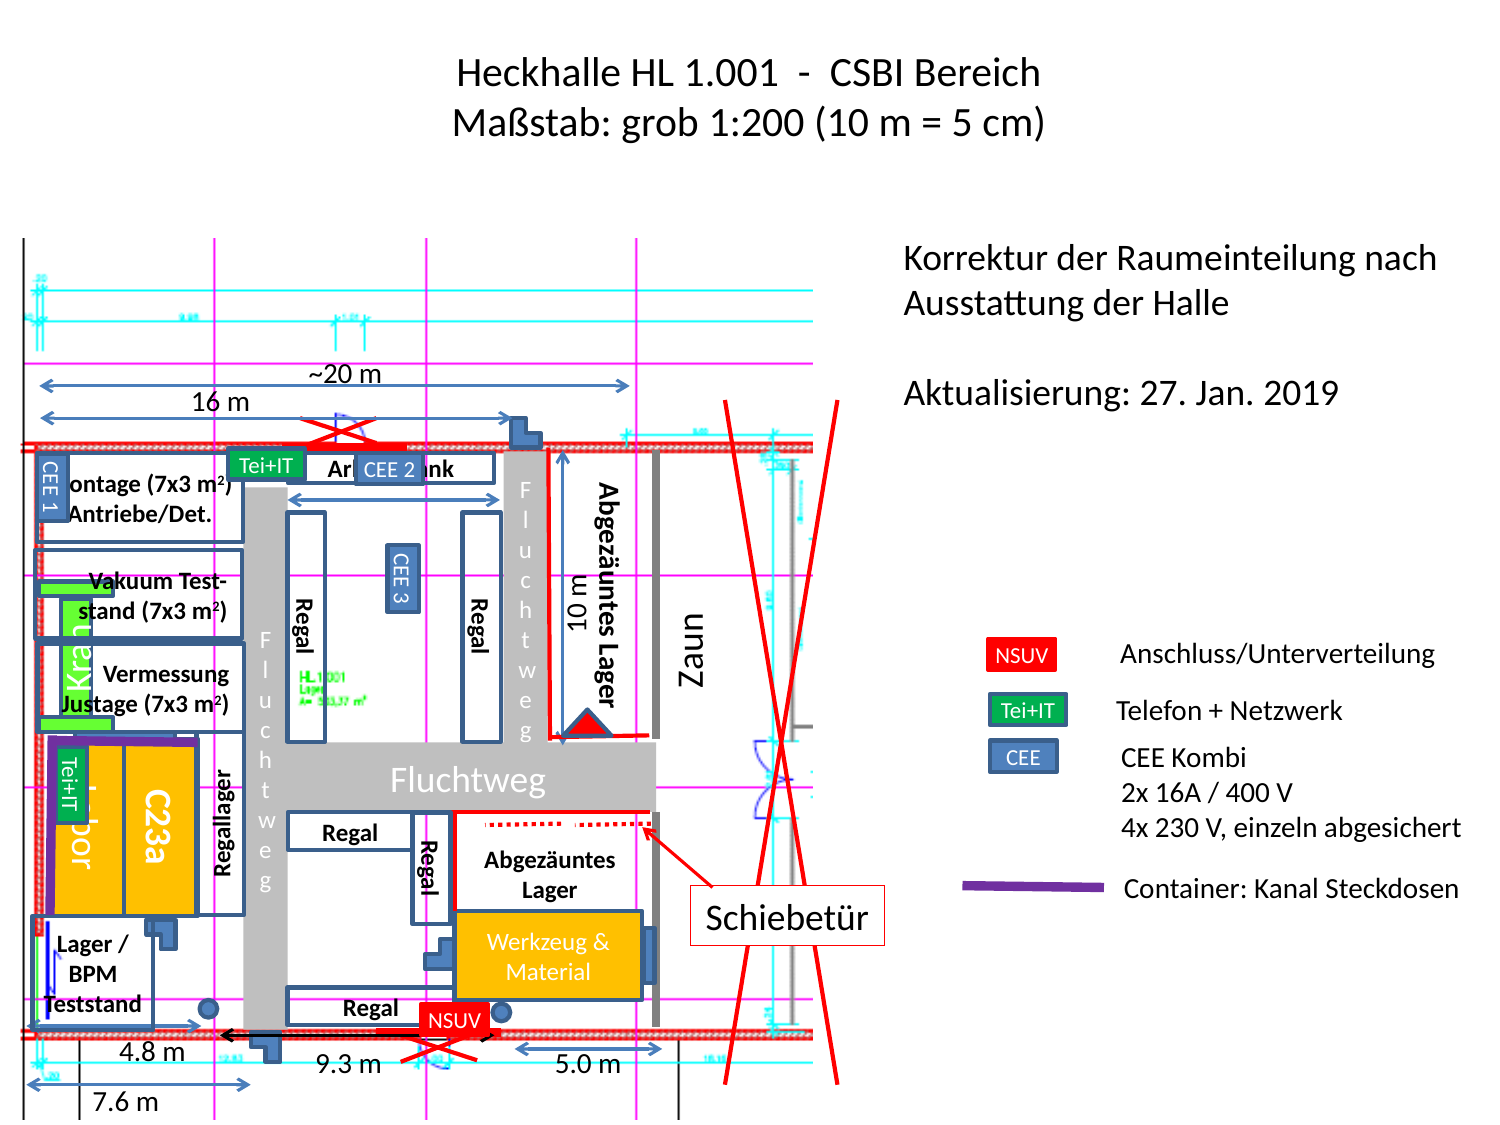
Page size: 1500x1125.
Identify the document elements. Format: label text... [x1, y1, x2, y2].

text_box Container: Kanal Steckdosen [1108, 862, 1475, 912]
text_box Korrektur der Raumeinteilung nach Ausstattung der Halle Aktualisierung: 27. Jan. 2019 [888, 225, 1462, 421]
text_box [38, 581, 114, 733]
text_box CEE Kombi 2x 16A / 400 V 4x 230 V, einzeln abgesichert [1106, 730, 1477, 851]
text_box CEE [988, 738, 1059, 774]
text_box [49, 735, 53, 916]
text_box Schiebetür [842, 885, 885, 946]
text_box Tei+IT [988, 692, 1068, 727]
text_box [642, 826, 713, 888]
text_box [400, 1043, 478, 1061]
text_box NSUV [986, 637, 1057, 672]
text_box Heckhalle HL 1.001 - CSBI Bereich Maßstab: grob 1:200 (10 m = 5 cm) [0, 1, 1500, 189]
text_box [724, 399, 838, 1085]
text_box Telefon + Netzwerk [1101, 684, 1358, 734]
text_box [299, 426, 377, 444]
text_box Anschluss/Unterverteilung [1105, 626, 1451, 677]
picture [0, 237, 813, 1121]
